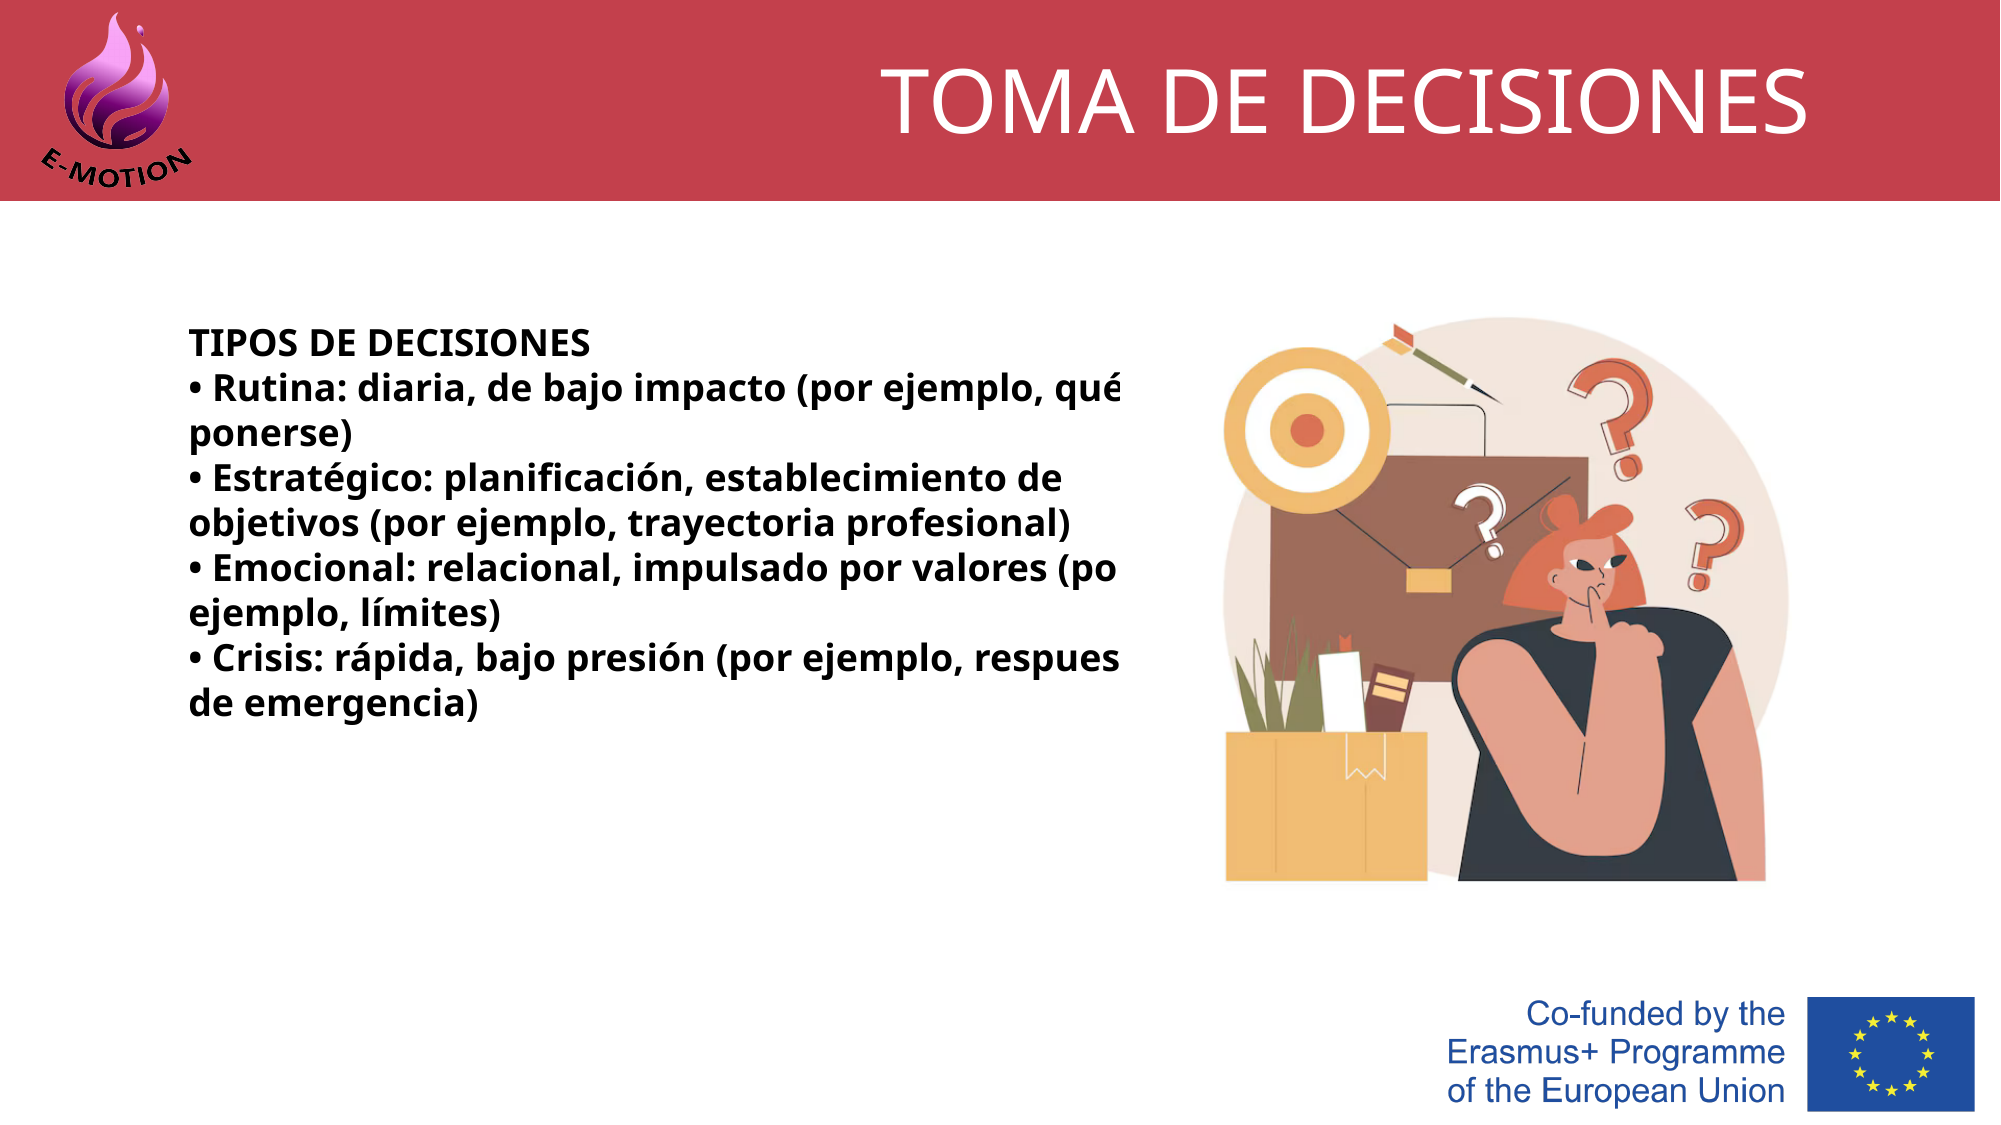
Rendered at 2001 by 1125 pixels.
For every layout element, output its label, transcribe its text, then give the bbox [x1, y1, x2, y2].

picture [0, 0, 253, 247]
text_box TOMA DE DECISIONES [813, 36, 1827, 311]
text_box TIPOS DE DECISIONES • Rutina: diaria, de bajo impacto (por ejemplo, qué ponerse) • Estratégico: planificación, establecimiento de objetivos (por ejemplo, trayectoria profesional) • Emocional: relacional, impulsado por valores (por ejemplo, límites) • Crisis: rápida, bajo presión (por ejemplo, respuesta de emergencia) [173, 311, 1120, 732]
picture [1120, 213, 1892, 986]
